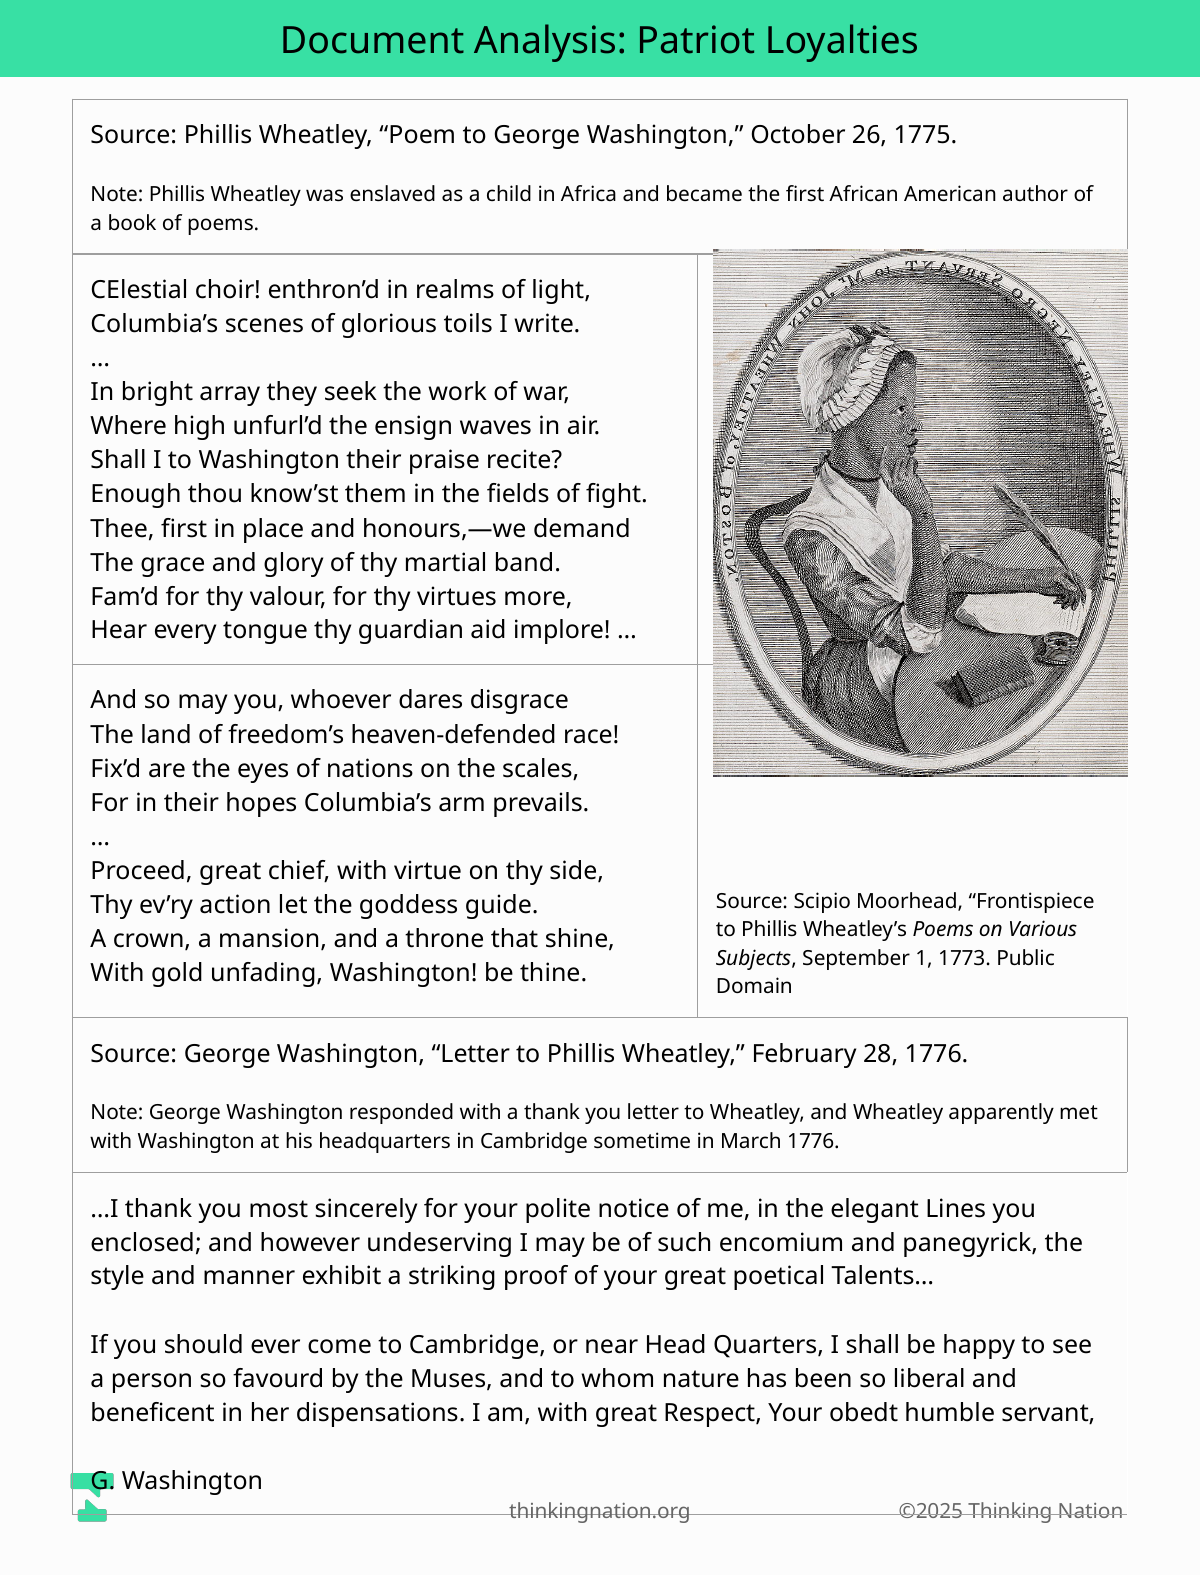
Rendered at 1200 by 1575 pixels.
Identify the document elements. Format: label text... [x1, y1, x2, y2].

table_cell …I thank you most sincerely for your polite notice of me, in the elegant Lines you enclosed; and however undeserving I may be of such encomium and panegyrick, the style and manner exhibit a striking proof of your great poetical Talents… If you should ever come to Cambridge, or near Head Quarters, I shall be happy to see a person so favourd by the Muses, and to whom nature has been so liberal and beneficent in her dispensations. I am, with great Respect, Your obedt humble servant, G. Washington [73, 1173, 1127, 1514]
table_cell And so may you, whoever dares disgrace The land of freedom’s heaven-defended race! Fix’d are the eyes of nations on the scales, For in their hopes Columbia’s arm prevails. … Proceed, great chief, with virtue on thy side, Thy ev’ry action let the goddess guide. A crown, a mansion, and a throne that shine, With gold unfading, Washington! be thine. [73, 665, 697, 1017]
table_cell Source: George Washington, “Letter to Phillis Wheatley,” February 28, 1776. Note: George Washington responded with a thank you letter to Wheatley, and Wheatley apparently met with Washington at his headquarters in Cambridge sometime in March 1776. [73, 1018, 1127, 1172]
table_cell CElestial choir! enthron’d in realms of light, Columbia’s scenes of glorious toils I write. … In bright array they seek the work of war, Where high unfurl’d the ensign waves in air. Shall I to Washington their praise recite? Enough thou know’st them in the fields of fight. Thee, first in place and honours,—we demand The grace and glory of thy martial band. Fam’d for thy valour, for thy virtues more, Hear every tongue thy guardian aid implore! … [73, 255, 697, 664]
picture [58, 1463, 126, 1531]
text_box ©2025 Thinking Nation [854, 1483, 1139, 1532]
text_box thinkingnation.org [457, 1483, 742, 1532]
table_cell [698, 255, 707, 664]
table_header Source: Phillis Wheatley, “Poem to George Washington,” October 26, 1775. Note: Phillis Wheatley was enslaved as a child in Africa and became the first African American author of a book of poems. [73, 100, 1127, 253]
picture [713, 249, 1128, 777]
text_box Document Analysis: Patriot Loyalties [0, 0, 1200, 77]
table_cell Source: Scipio Moorhead, “Frontispiece to Phillis Wheatley’s Poems on Various Subjects, September 1, 1773. Public Domain [698, 665, 1127, 1017]
